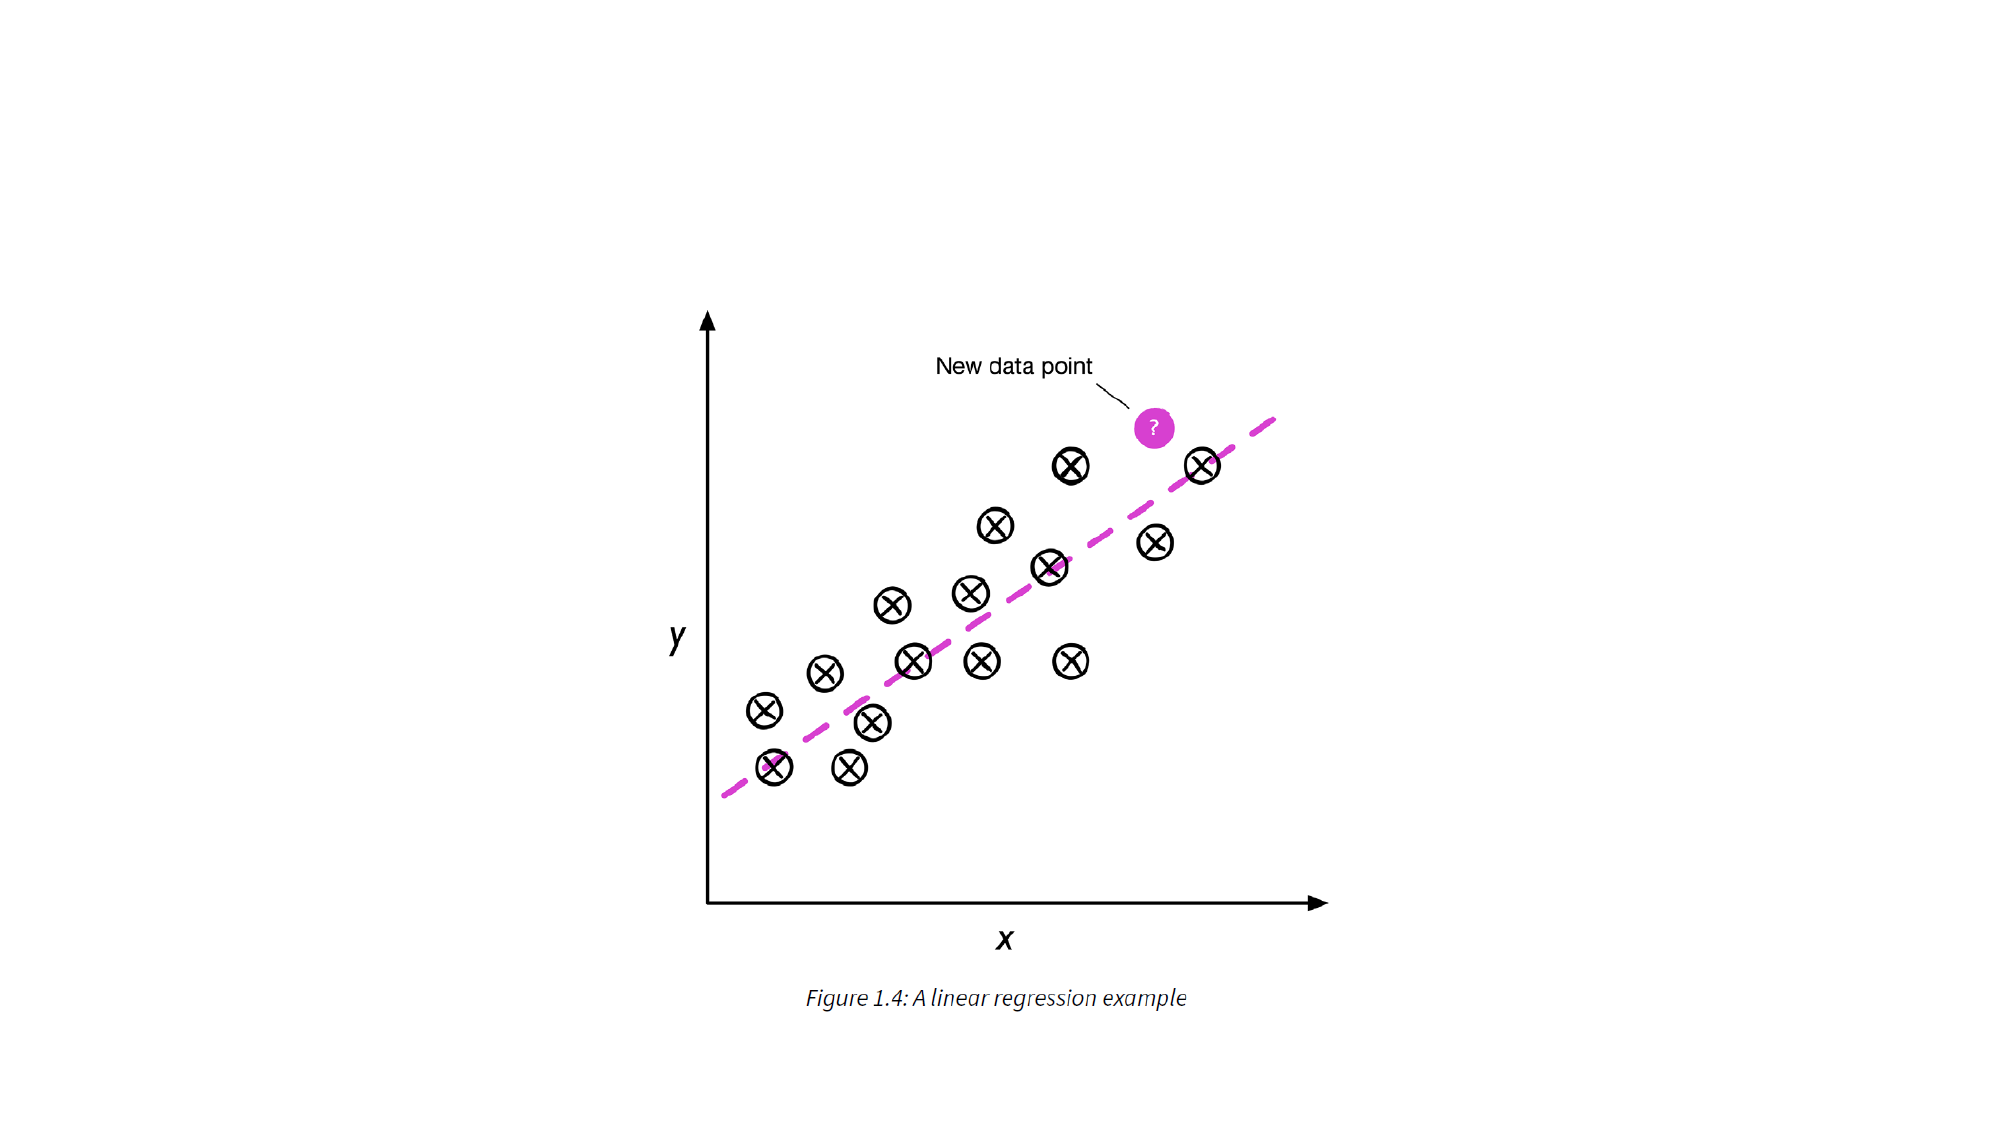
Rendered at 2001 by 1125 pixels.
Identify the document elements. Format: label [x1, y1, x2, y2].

list [659, 299, 1341, 1014]
